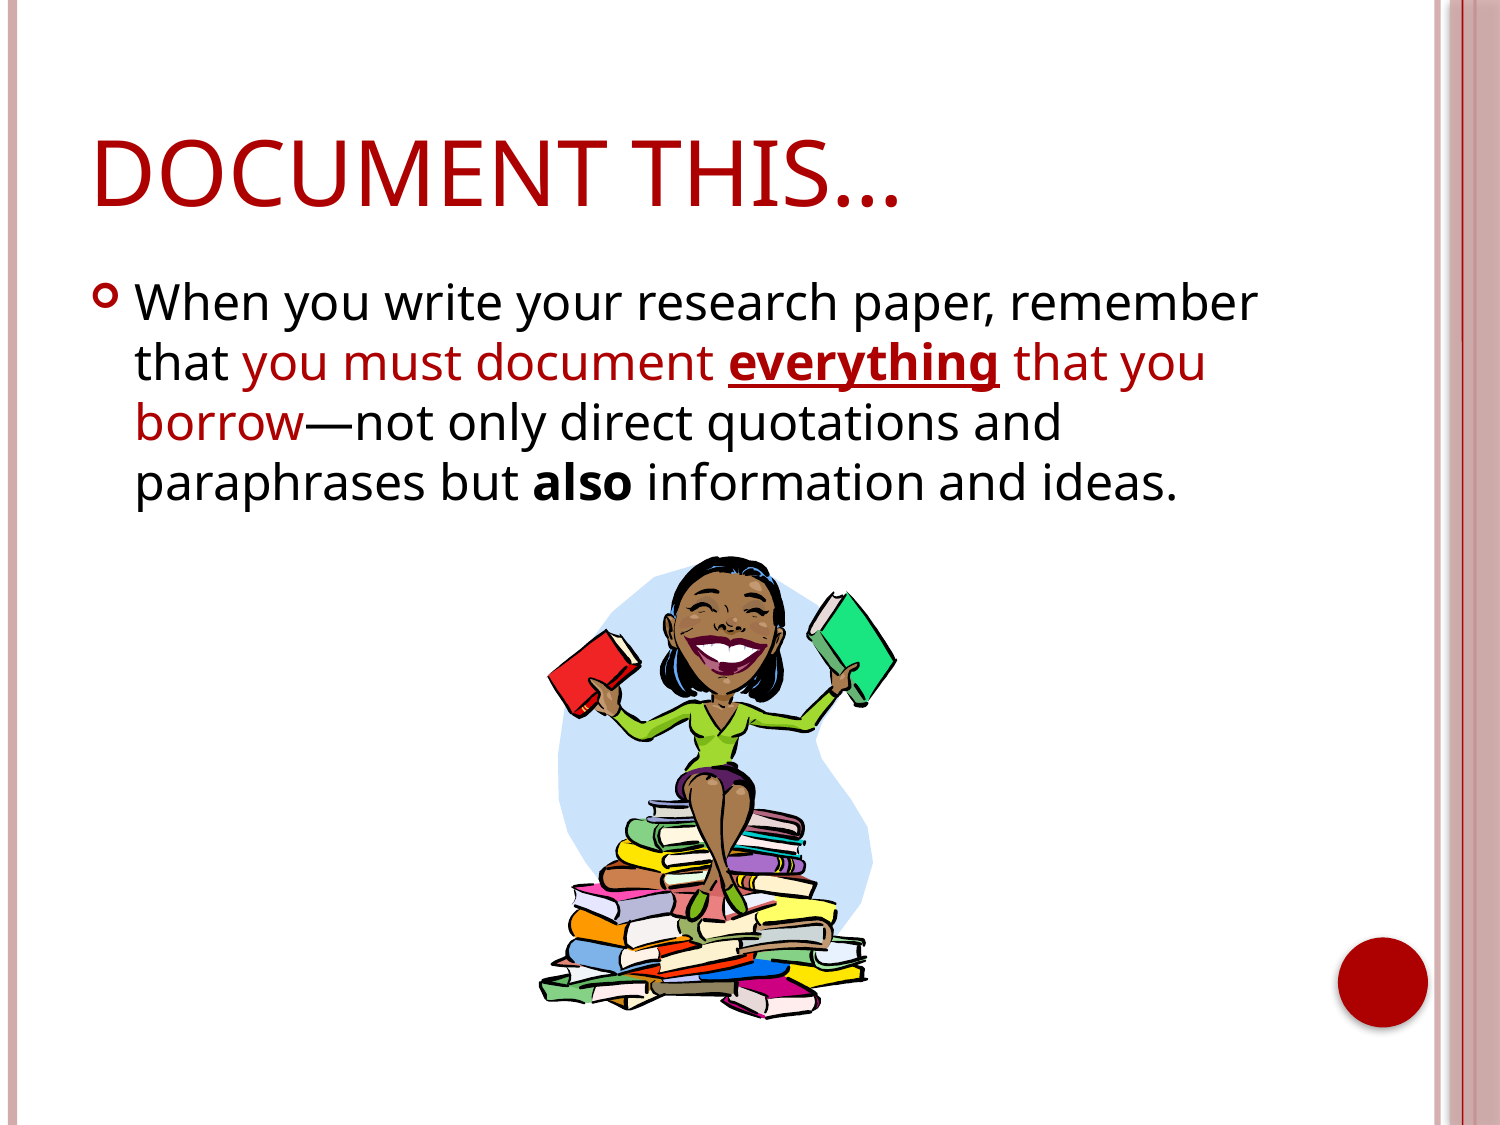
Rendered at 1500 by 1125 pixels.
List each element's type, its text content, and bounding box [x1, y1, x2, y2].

picture [538, 549, 905, 1027]
list When you write your research paper, remember that you must document everything that you borrow—not only direct quotations and paraphrases but also information and ideas. [75, 262, 1300, 1062]
title Document This… [75, 45, 1300, 233]
